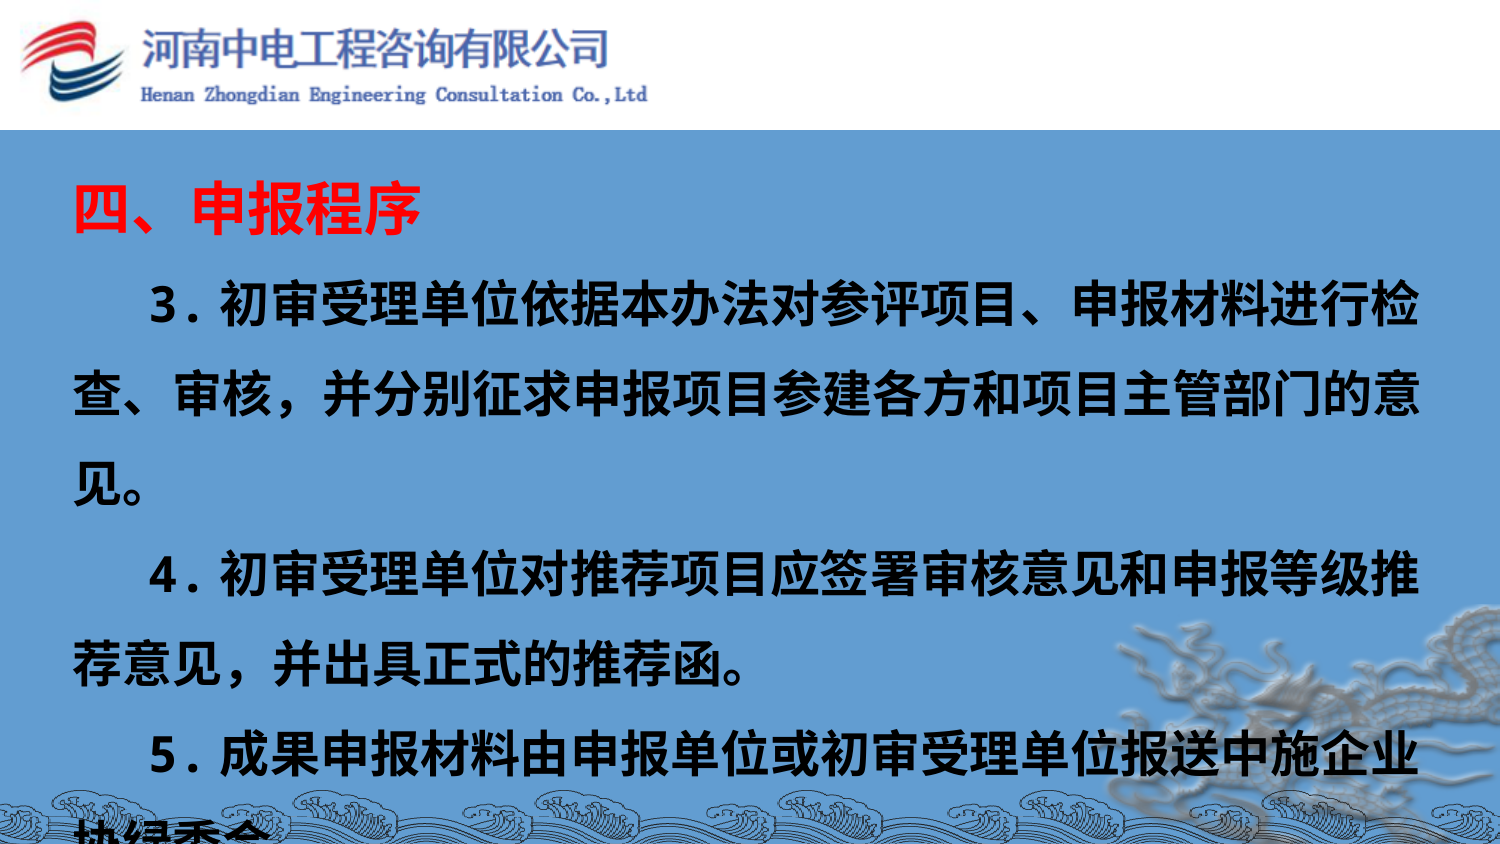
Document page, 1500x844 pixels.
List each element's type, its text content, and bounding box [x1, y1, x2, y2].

text_box 四、申报程序 3.初审受理单位依据本办法对参评项目、申报材料进行检查、审核，并分别征求申报项目参建各方和项目主管部门的意见。 4.初审受理单位对推荐项目应签署审核意见和申报等级推荐意见，并出具正式的推荐函。 5.成果申报材料由申报单位或初审受理单位报送中施企业协绿委会。 [58, 131, 1459, 844]
picture [0, 0, 1500, 131]
